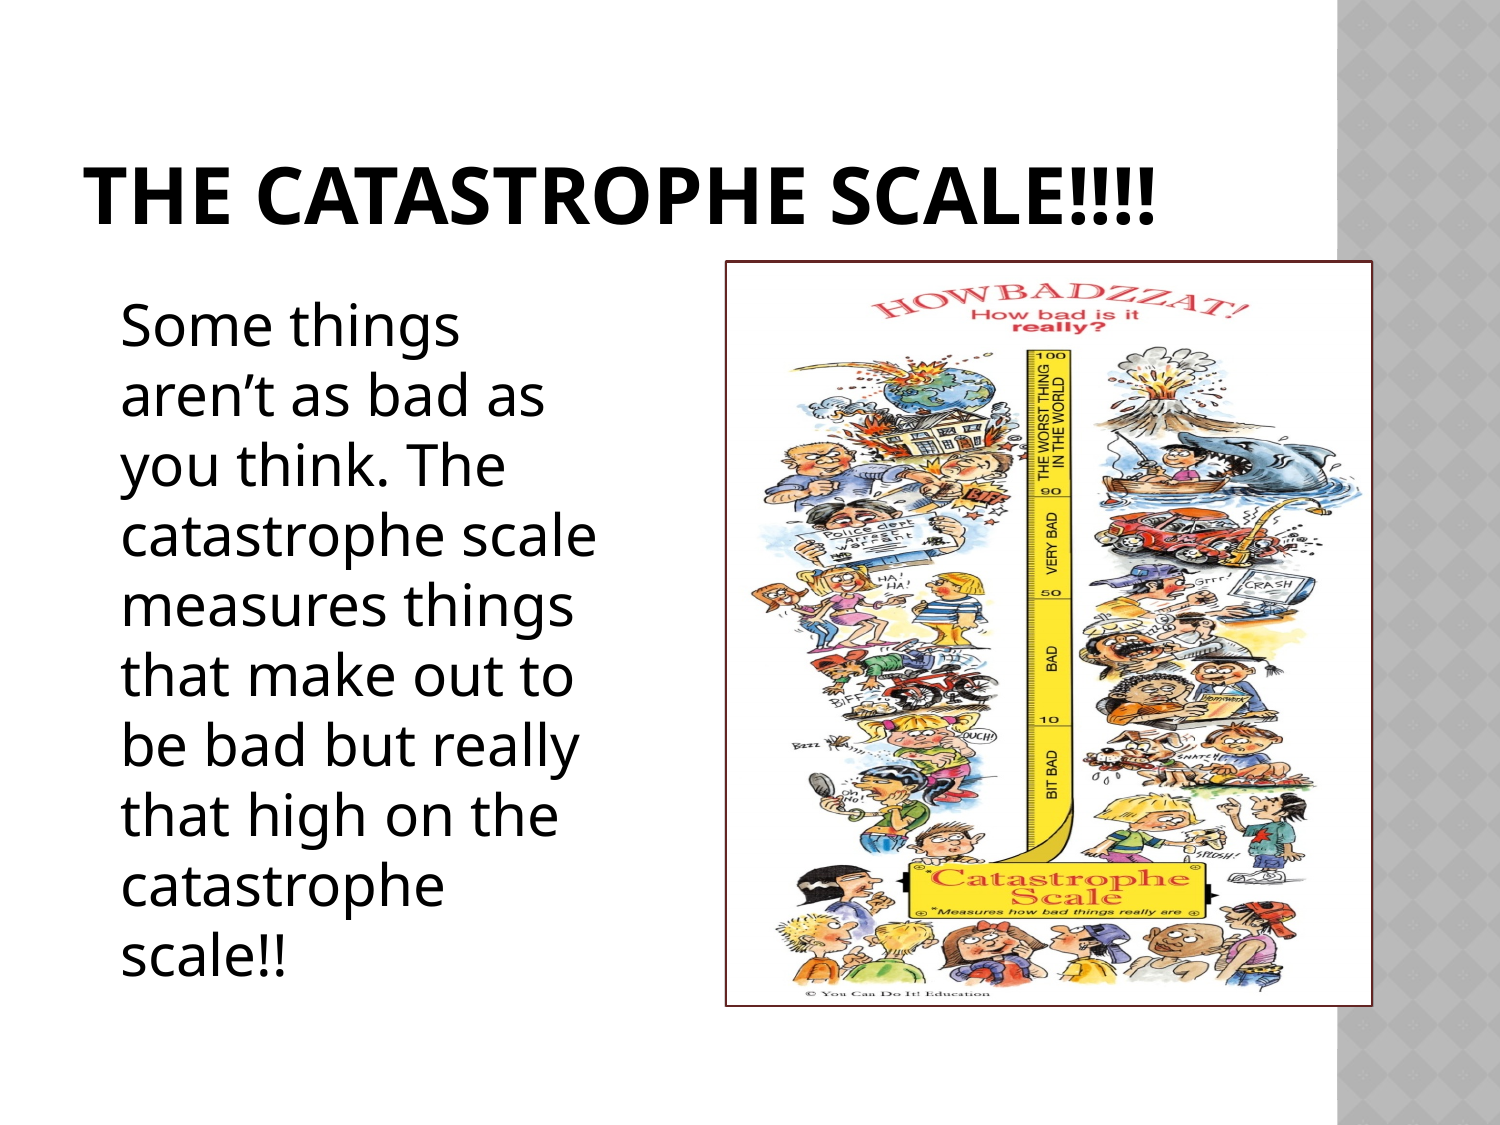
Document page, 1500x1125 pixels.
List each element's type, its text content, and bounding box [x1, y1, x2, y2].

text_box Some things aren’t as bad as you think. The catastrophe scale measures things that make out to be bad but really that high on the catastrophe scale!! [105, 281, 622, 996]
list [726, 261, 1372, 1006]
title The catastrophe scale!!!! [75, 52, 1263, 240]
